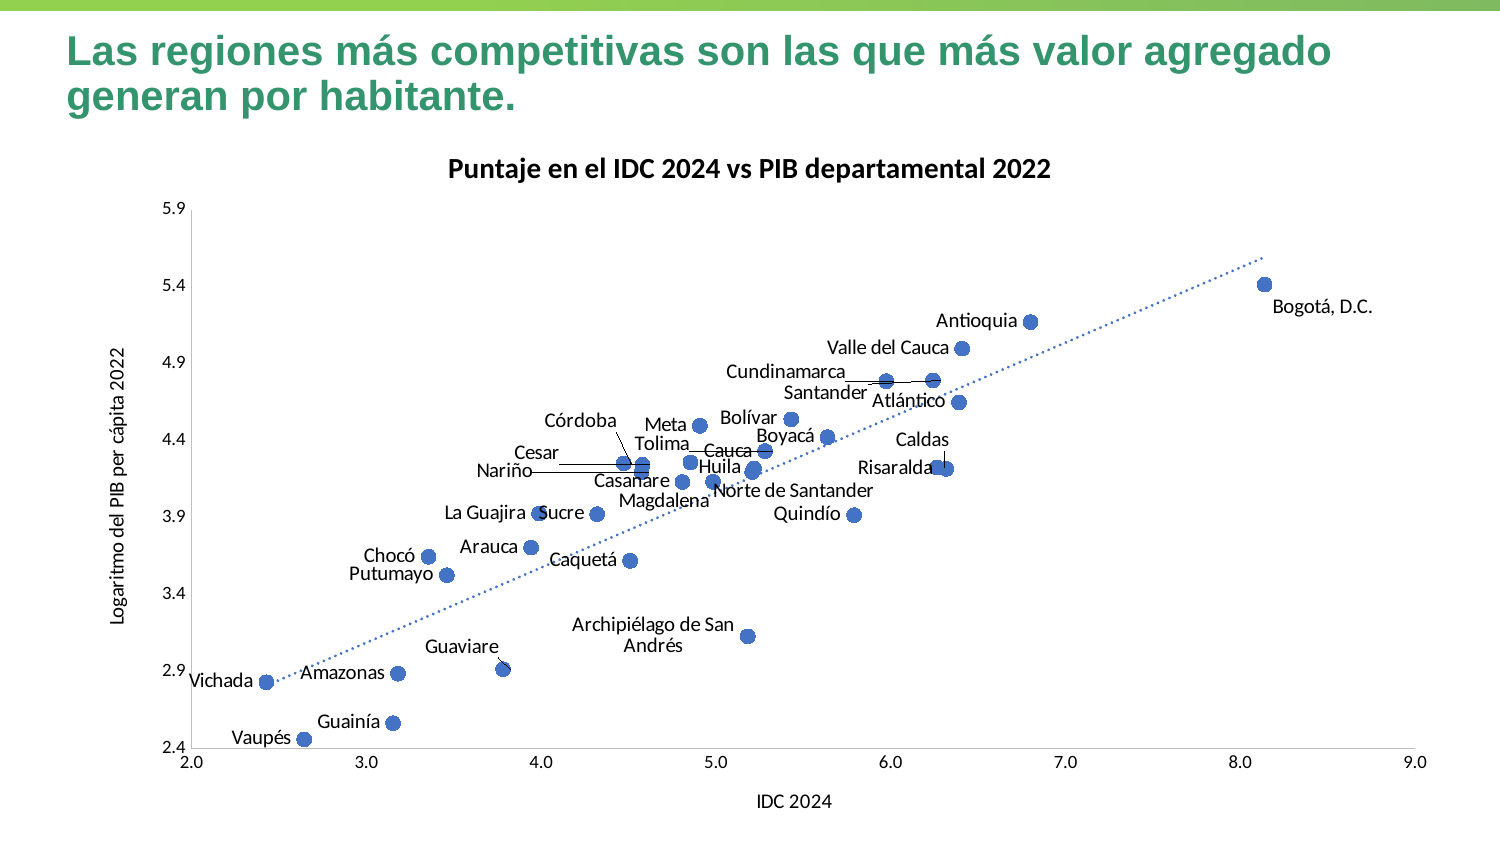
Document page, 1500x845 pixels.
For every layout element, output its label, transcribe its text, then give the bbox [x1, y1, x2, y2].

chart [74, 187, 1455, 844]
text_box Puntaje en el IDC 2024 vs PIB departamental 2022 [263, 136, 1237, 185]
title Las regiones más competitivas son las que más valor agregado generan por habitante. [51, 52, 1443, 98]
